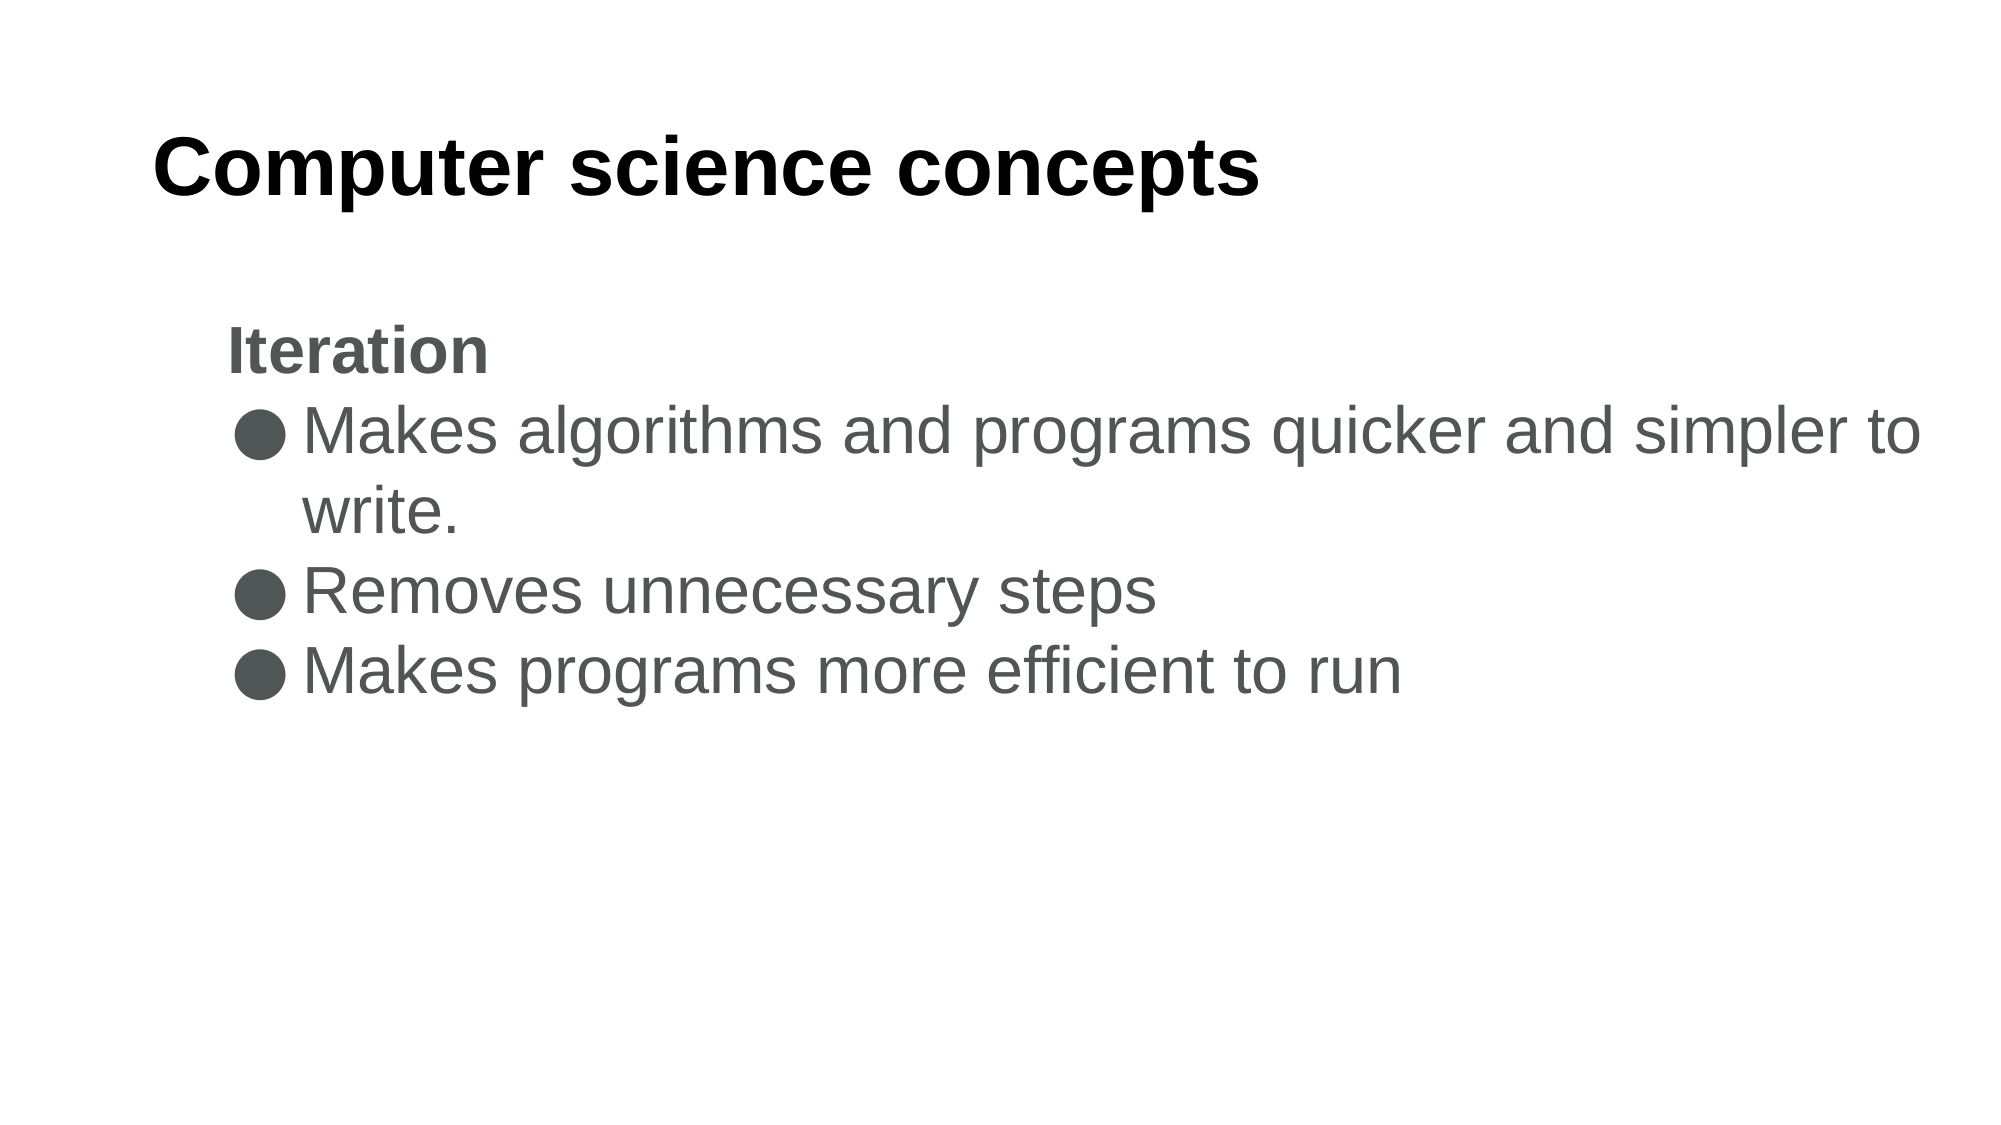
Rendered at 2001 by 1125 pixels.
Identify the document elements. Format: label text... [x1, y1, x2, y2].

title Computer science concepts [137, 59, 1863, 278]
list Iteration Makes algorithms and programs quicker and simpler to write. Removes unnecessary steps Makes programs more efficient to run [137, 299, 1954, 1014]
